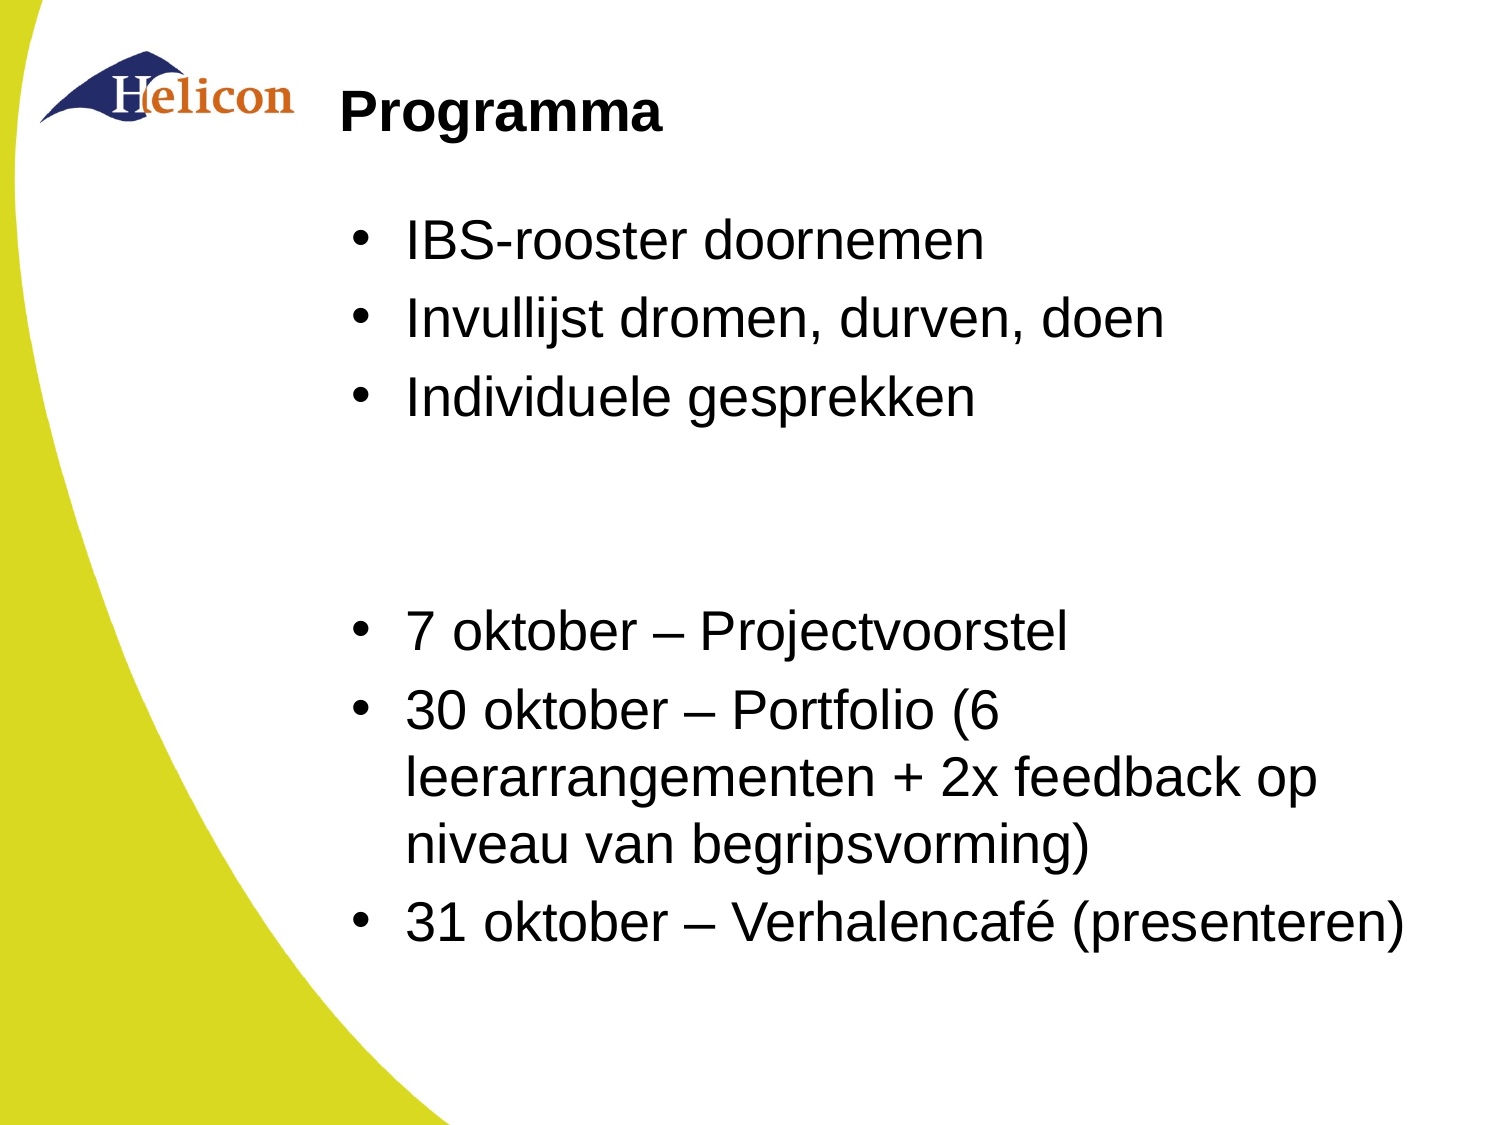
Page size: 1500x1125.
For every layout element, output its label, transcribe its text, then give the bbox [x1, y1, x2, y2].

list IBS-rooster doornemen Invullijst dromen, durven, doen Individuele gesprekken 7 oktober – Projectvoorstel 30 oktober – Portfolio (6 leerarrangementen + 2x feedback op niveau van begripsvorming) 31 oktober – Verhalencafé (presenteren) [336, 196, 1425, 1005]
title Programma [324, 54, 1415, 161]
picture [0, 0, 1500, 1125]
